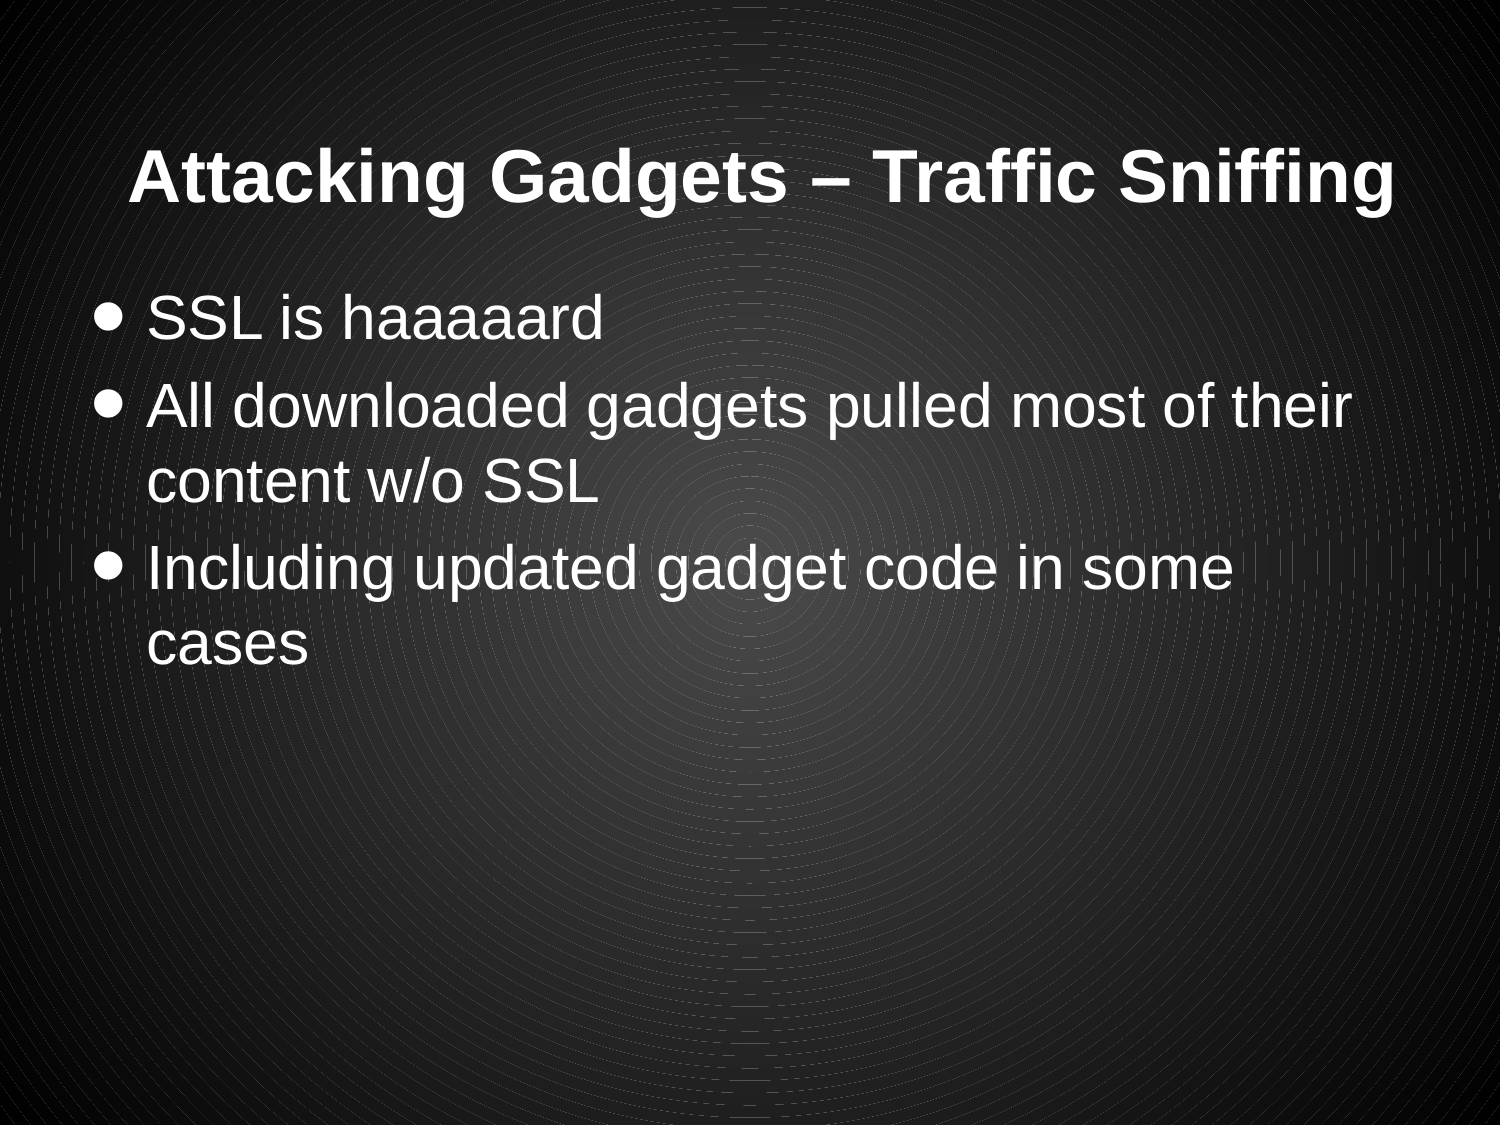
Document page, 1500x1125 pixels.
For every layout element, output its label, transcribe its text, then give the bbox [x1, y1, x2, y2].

list SSL is haaaaard All downloaded gadgets pulled most of their content w/o SSL Including updated gadget code in some cases [75, 262, 1425, 1078]
title Attacking Gadgets – Traffic Sniffing [75, 45, 1425, 233]
